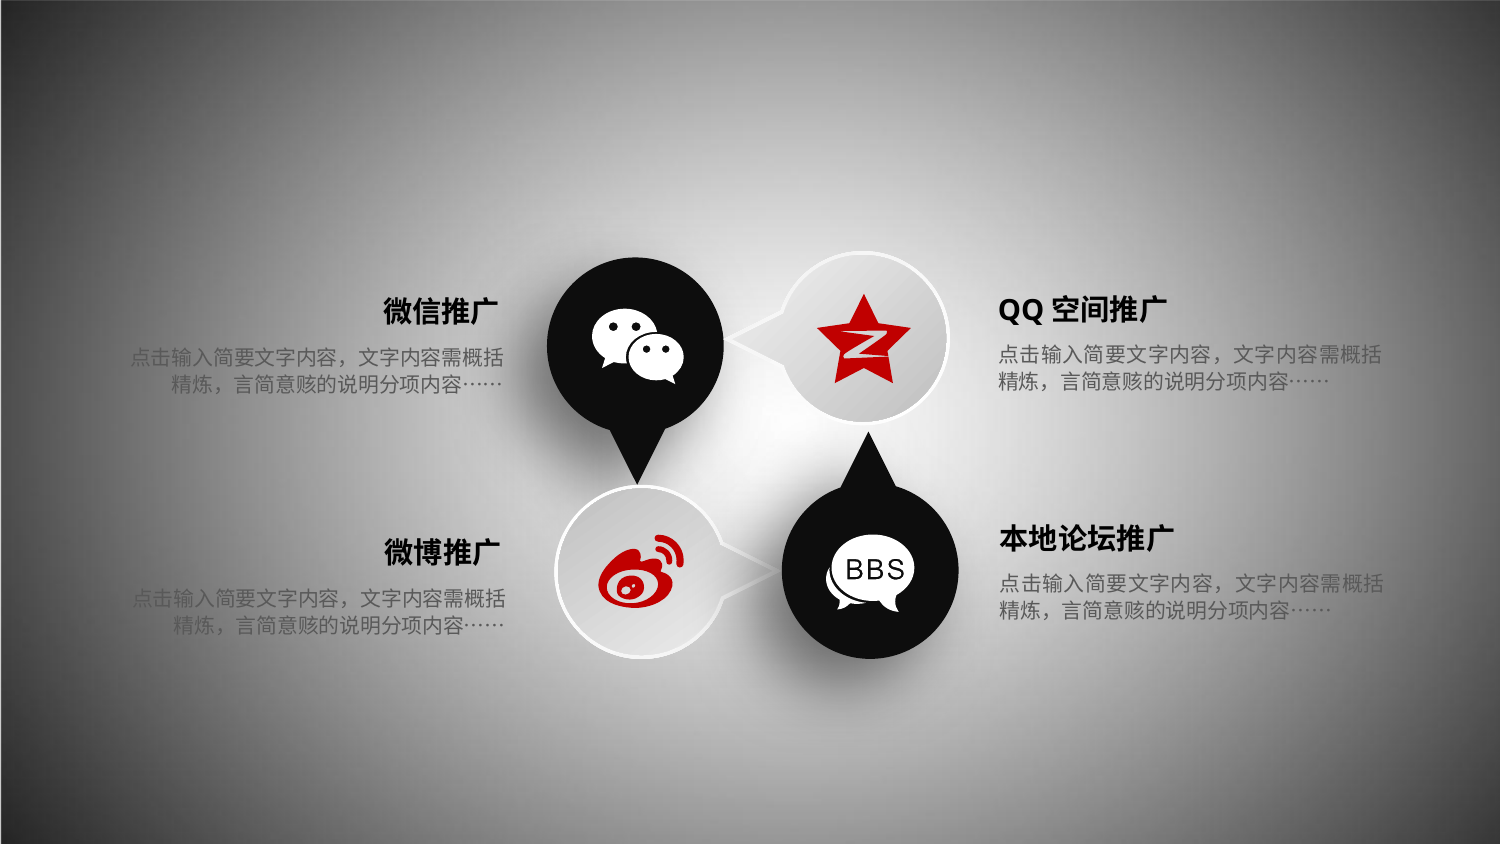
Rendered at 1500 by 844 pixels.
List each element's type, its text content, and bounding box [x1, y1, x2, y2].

text_box 点击输入简要文字内容，文字内容需概括精炼，言简意赅的说明分项内容…… [998, 339, 1383, 394]
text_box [580, 458, 755, 685]
text_box 点击输入简要文字内容，文字内容需概括精炼，言简意赅的说明分项内容…… [999, 568, 1385, 623]
text_box [826, 567, 866, 610]
text_box 微博推广 [120, 534, 502, 570]
text_box [780, 452, 960, 660]
text_box 点击输入简要文字内容，文字内容需概括精炼，言简意赅的说明分项内容…… [120, 583, 506, 638]
text_box 微信推广 [118, 293, 500, 329]
text_box 点击输入简要文字内容，文字内容需概括精炼，言简意赅的说明分项内容…… [119, 342, 504, 397]
picture [2, 1, 1500, 844]
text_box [749, 225, 924, 452]
text_box QQ空间推广 [997, 290, 1379, 326]
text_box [591, 308, 684, 385]
text_box 本地论坛推广 [999, 520, 1381, 556]
text_box [831, 534, 915, 612]
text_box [597, 534, 684, 609]
text_box [545, 256, 725, 458]
